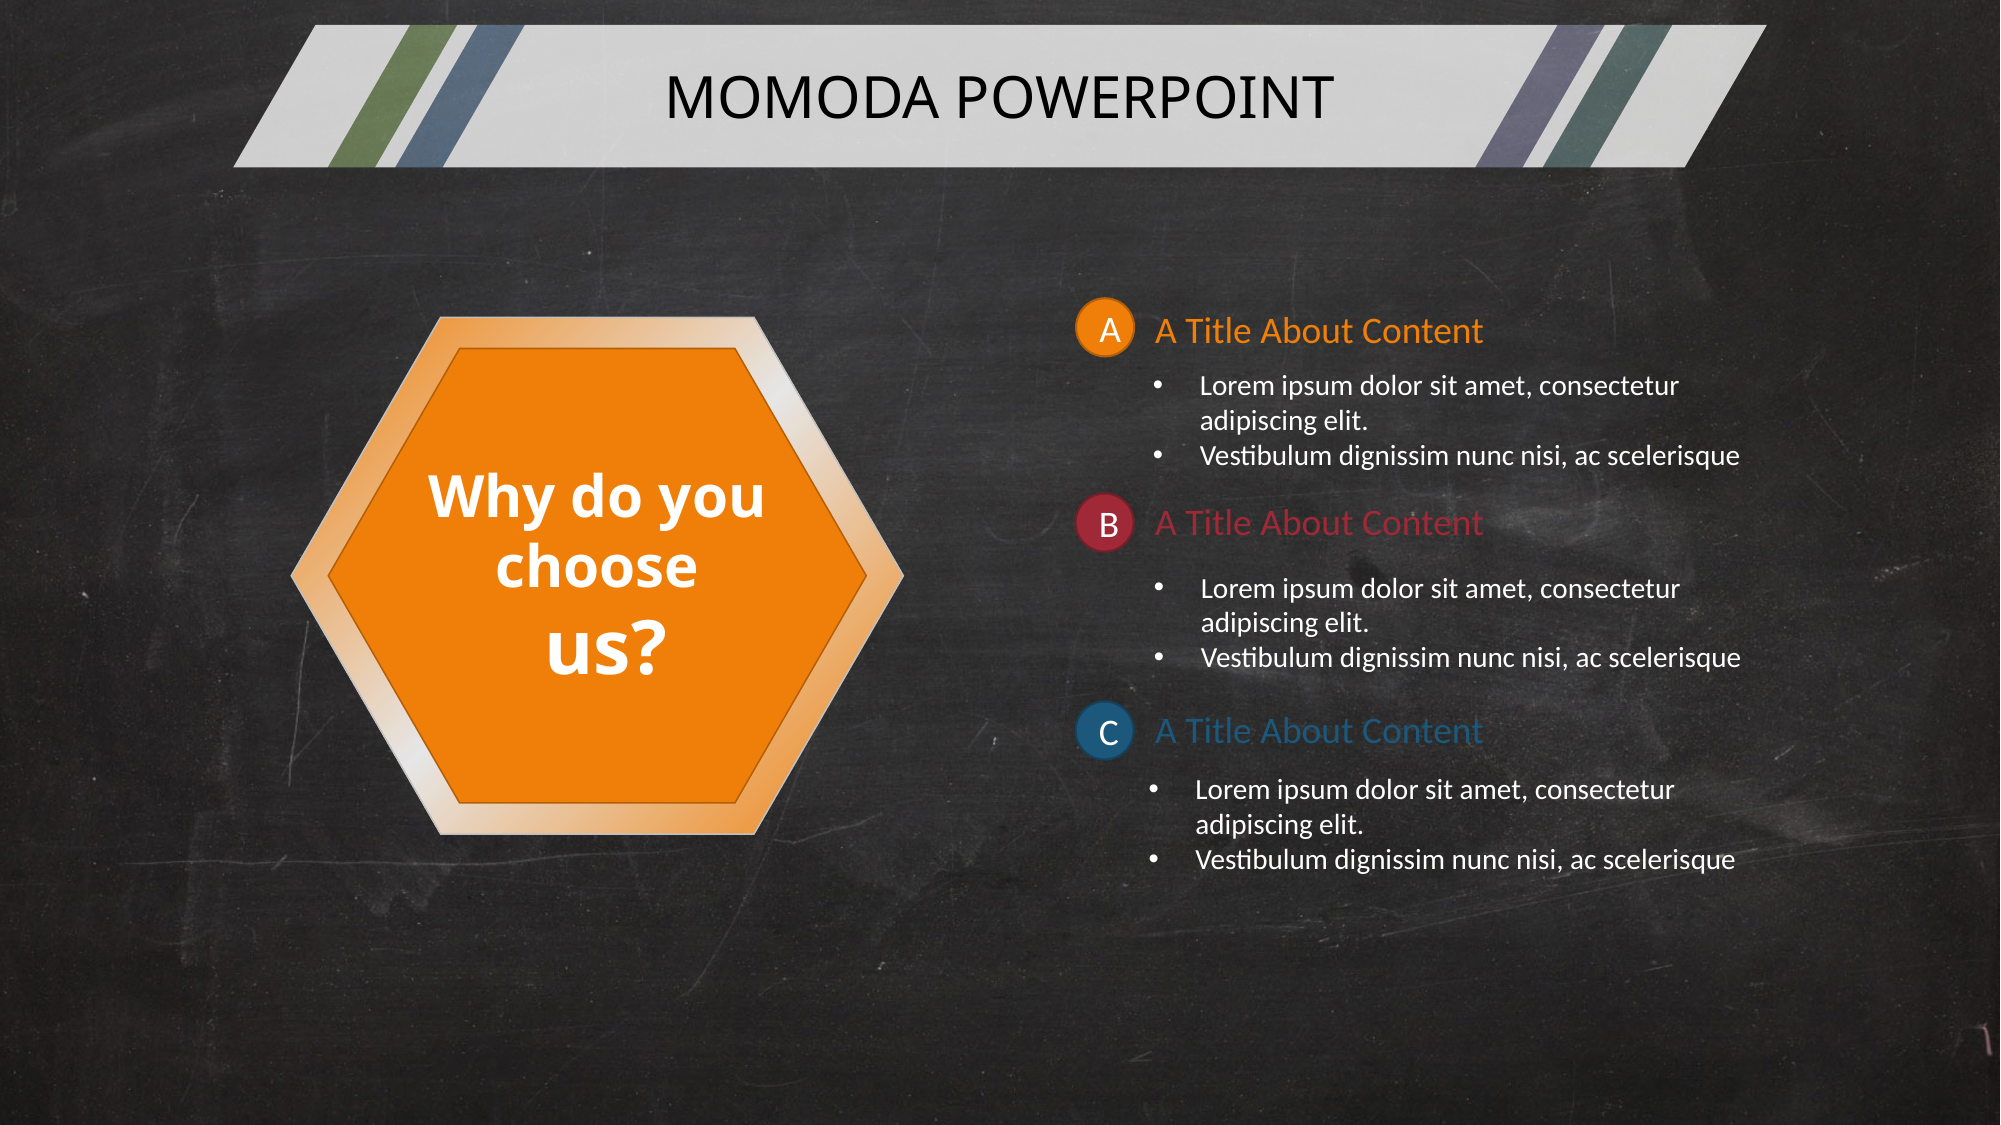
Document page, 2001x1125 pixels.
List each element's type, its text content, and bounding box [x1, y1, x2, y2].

picture [0, 0, 2000, 1125]
text_box [440, 23, 1560, 169]
text_box [396, 23, 524, 169]
text_box [231, 23, 412, 169]
text_box [1520, 23, 1627, 169]
text_box [1588, 23, 1769, 169]
text_box [329, 23, 456, 169]
text_box A Title About Content [1140, 298, 1500, 358]
text_box [1476, 23, 1604, 169]
text_box MOMODA POWERPOINT [609, 53, 1390, 139]
text_box Lorem ipsum dolor sit amet, consectetur adipiscing elit. Vestibulum dignissim nunc nisi, ac scelerisque [1139, 561, 1791, 682]
text_box Lorem ipsum dolor sit amet, consectetur adipiscing elit. Vestibulum dignissim nunc nisi, ac scelerisque [1138, 359, 1790, 479]
text_box A Title About Content [1140, 490, 1500, 551]
text_box Lorem ipsum dolor sit amet, consectetur adipiscing elit. Vestibulum dignissim nunc nisi, ac scelerisque [1133, 763, 1786, 883]
text_box [373, 23, 480, 169]
text_box C [1074, 700, 1135, 761]
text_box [291, 317, 904, 835]
text_box A [1075, 297, 1136, 358]
text_box [1544, 23, 1671, 169]
text_box A Title About Content [1140, 699, 1500, 759]
text_box B [1074, 492, 1135, 553]
